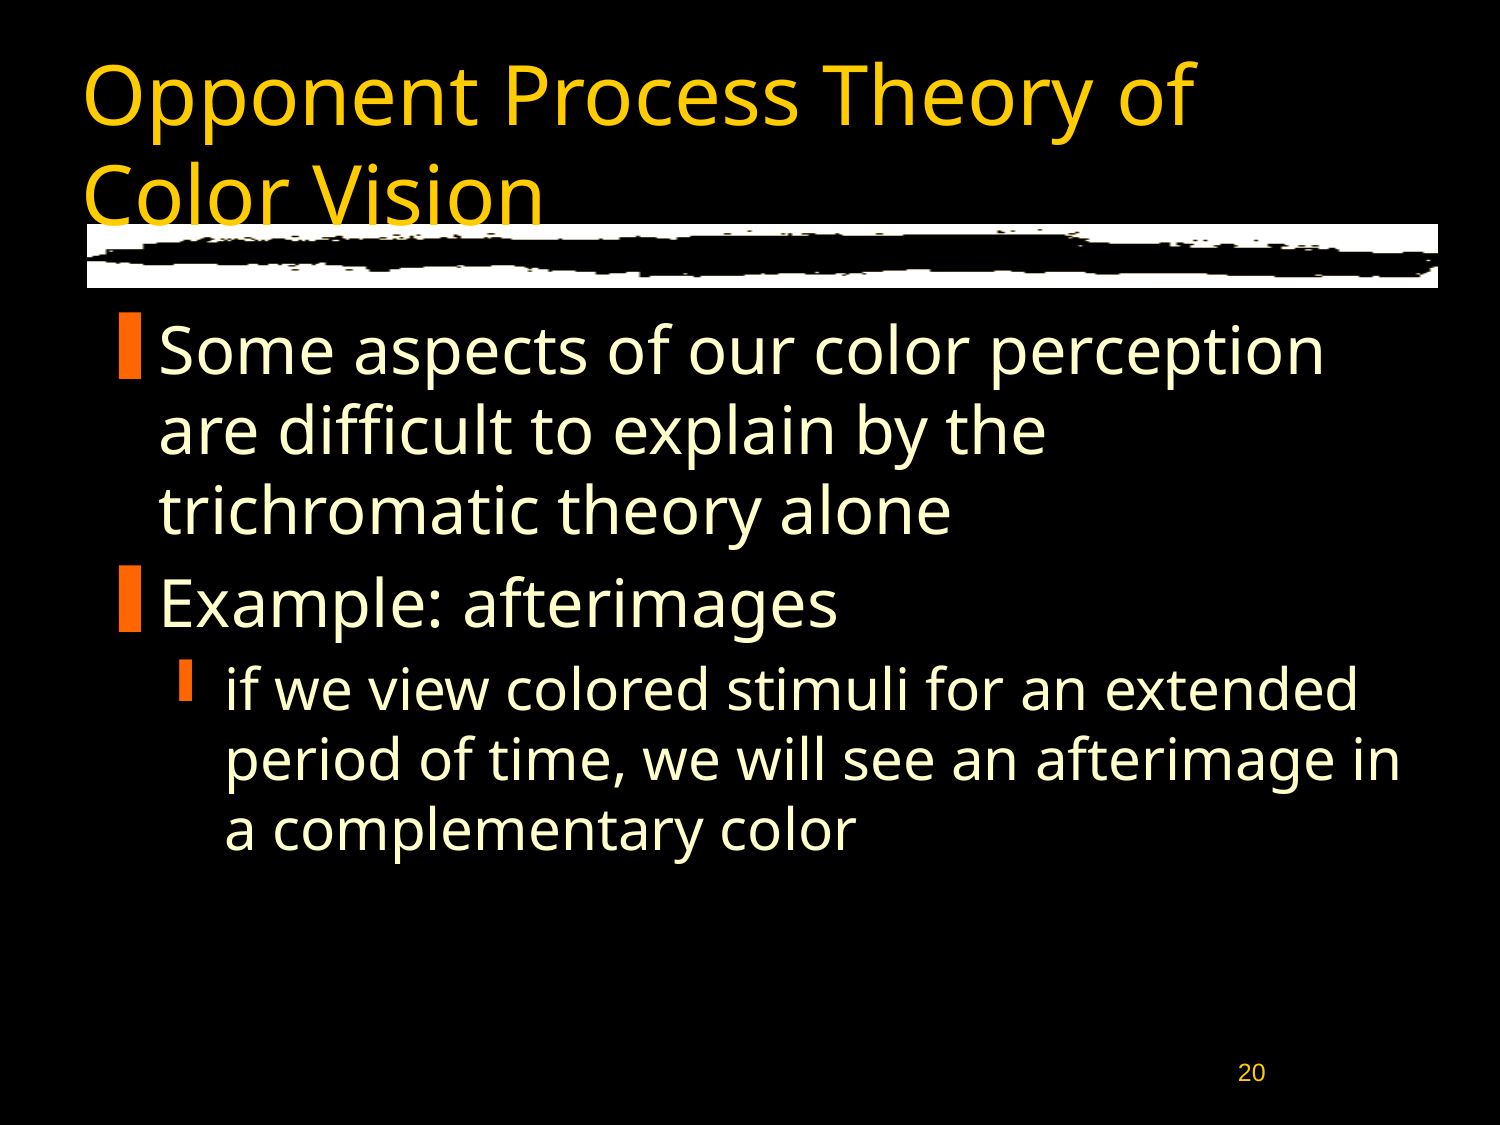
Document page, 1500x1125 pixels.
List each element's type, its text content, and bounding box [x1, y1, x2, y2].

title Opponent Process Theory of Color Vision [66, 62, 1342, 251]
list Some aspects of our color perception are difficult to explain by the trichromatic theory alone Example: afterimages if we view colored stimuli for an extended period of time, we will see an afterimage in a complementary color [87, 299, 1430, 1004]
